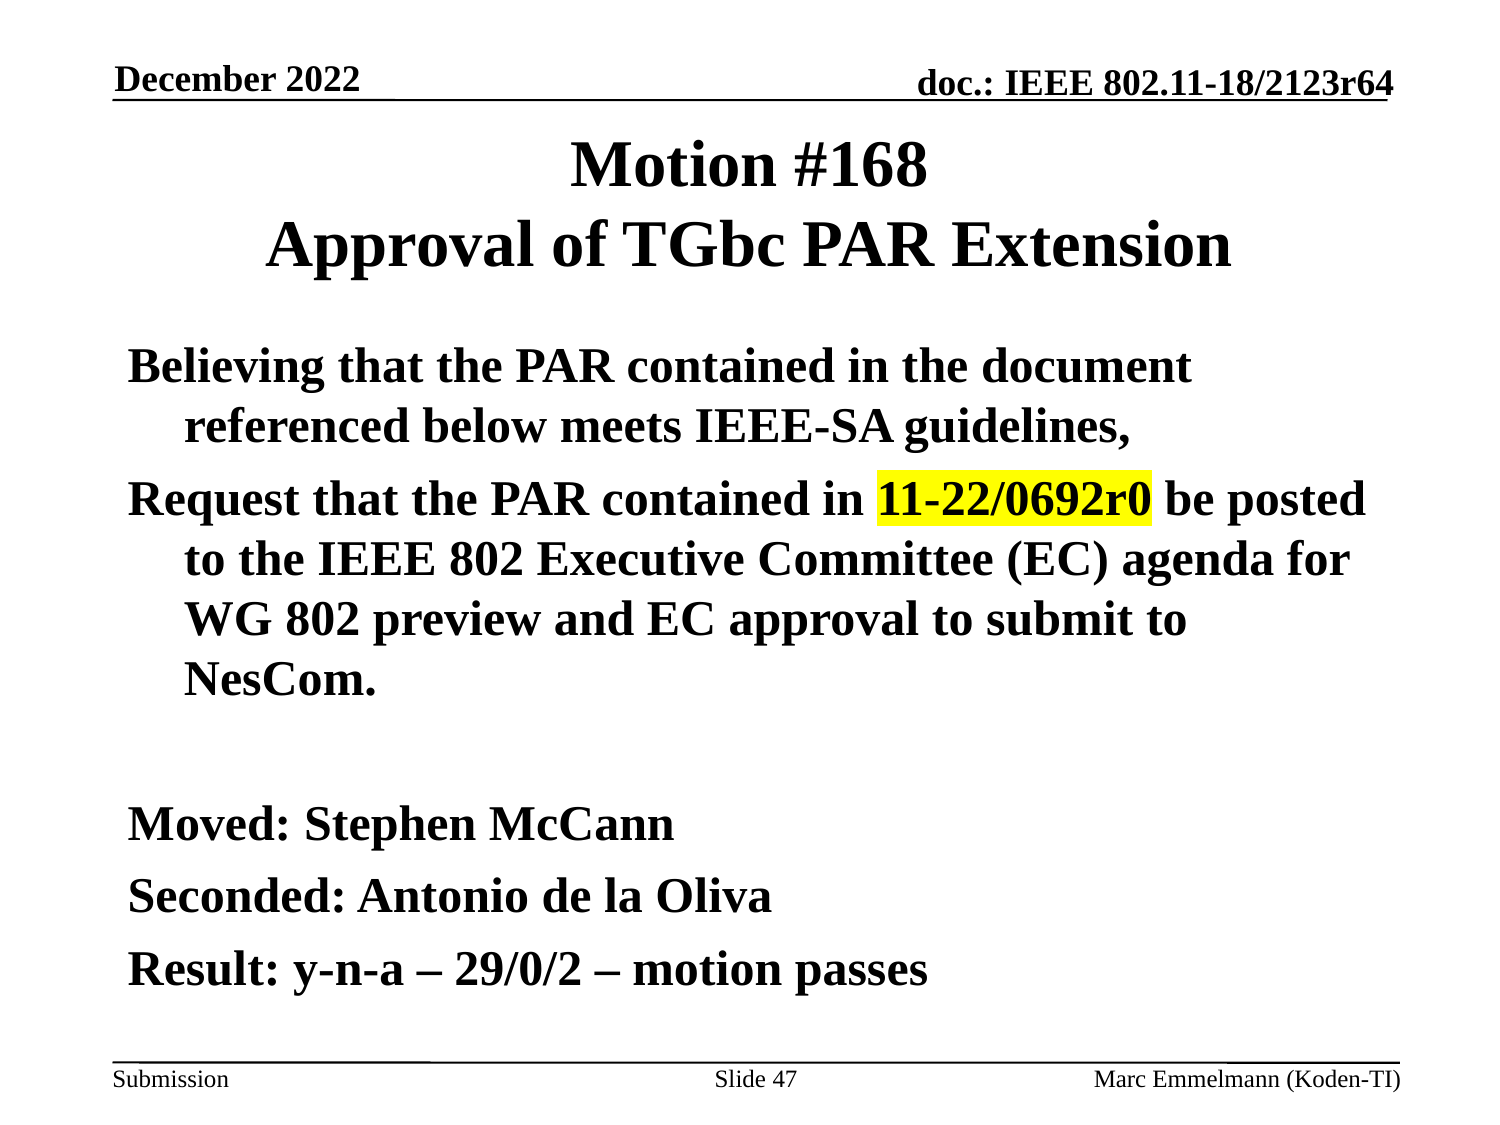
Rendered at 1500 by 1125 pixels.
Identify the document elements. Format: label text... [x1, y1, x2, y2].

footer Marc Emmelmann (Koden-TI) [878, 1061, 1402, 1093]
slide_number Slide 47 [712, 1061, 800, 1123]
title Motion #168 Approval of TGbc PAR Extension [112, 112, 1388, 288]
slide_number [114, 54, 423, 100]
list Believing that the PAR contained in the document referenced below meets IEEE-SA guidelines, Request that the PAR contained in 11-22/0692r0 be posted to the IEEE 802 Executive Committee (EC) agenda for WG 802 preview and EC approval to submit to NesCom. Moved: Stephen McCann Seconded: Antonio de la Oliva Result: y-n-a – 29/0/2 – motion passes [112, 324, 1388, 1000]
